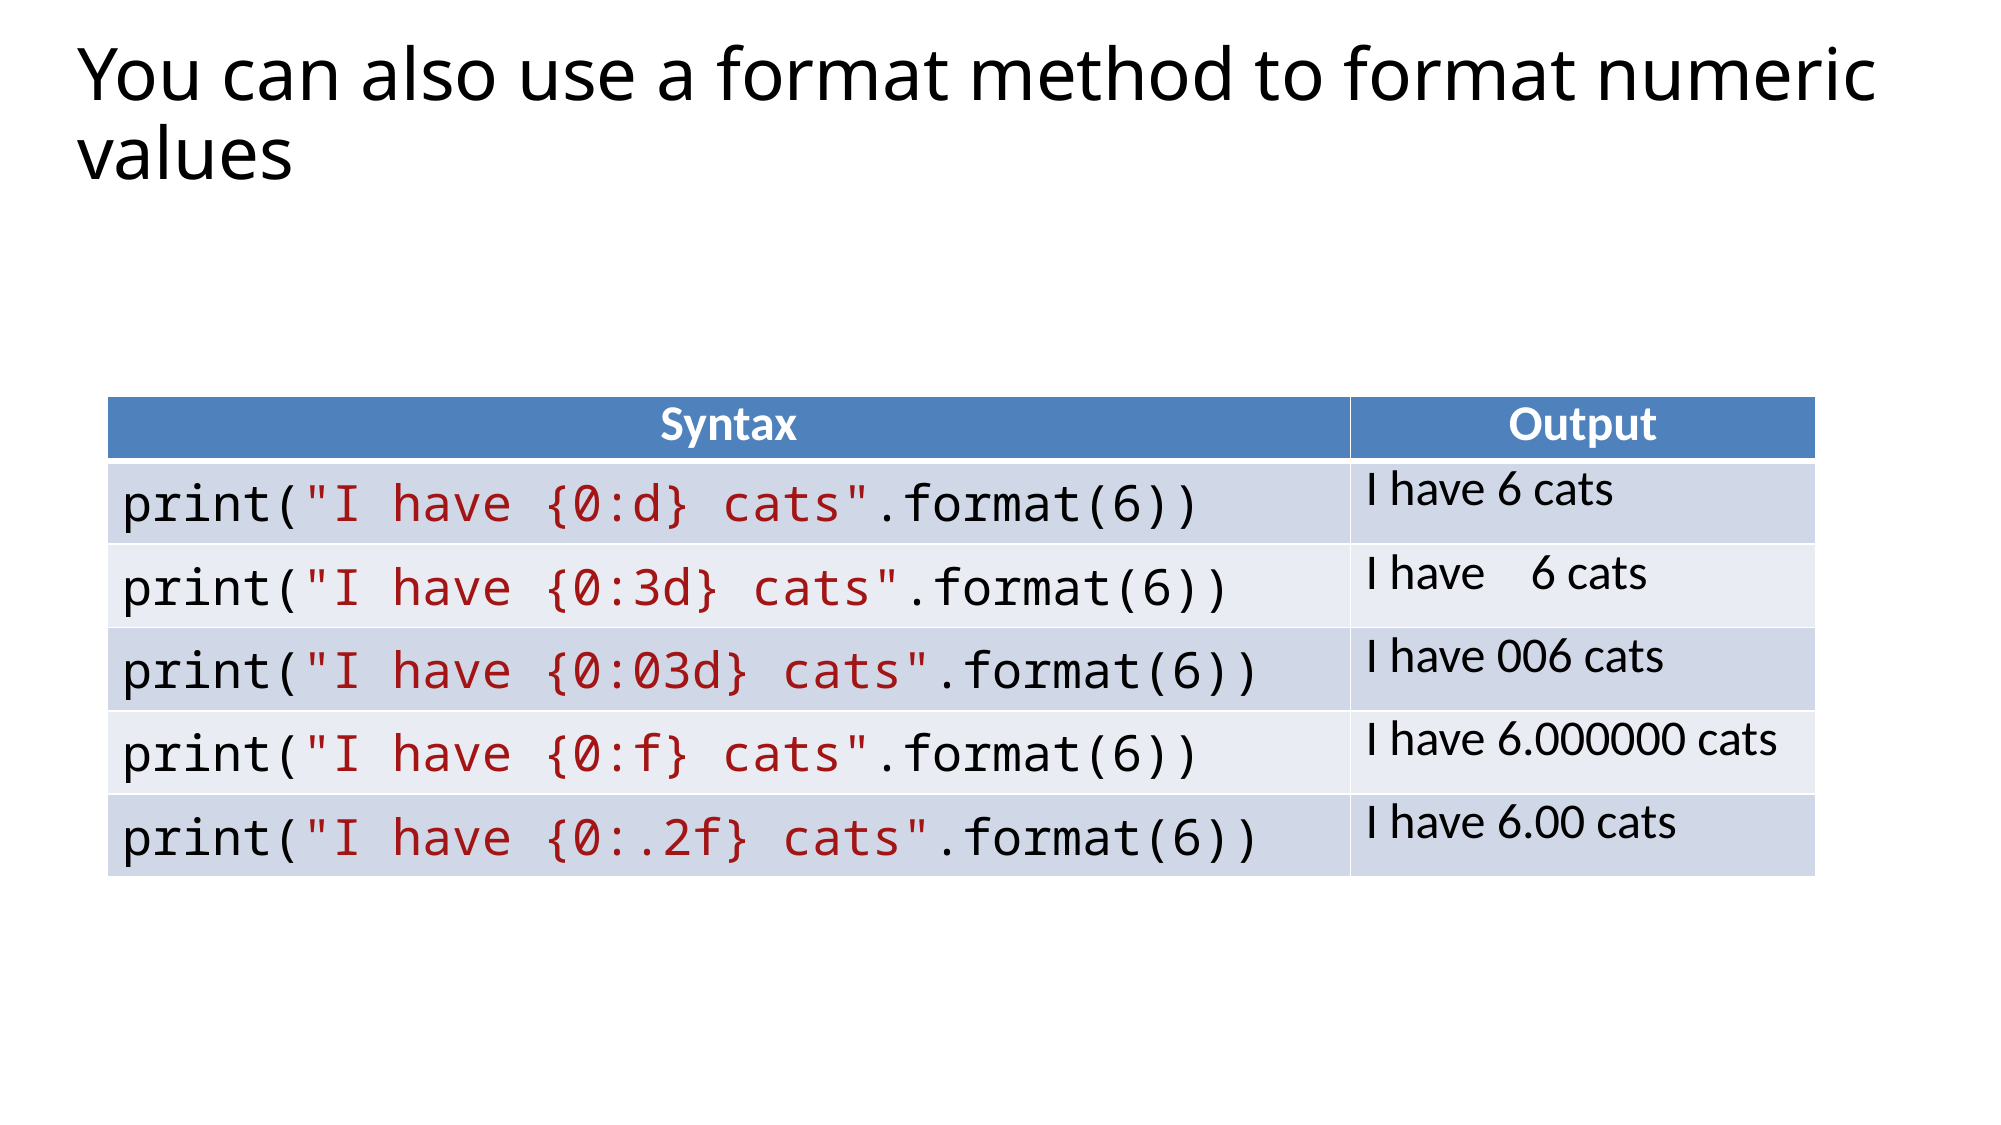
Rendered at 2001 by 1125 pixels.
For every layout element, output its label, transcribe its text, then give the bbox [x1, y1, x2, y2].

table_cell print("I have {0:03d} cats".format(6)) [108, 628, 1350, 710]
table_cell I have 6.000000 cats [1351, 712, 1815, 793]
table_cell I have 006 cats [1351, 628, 1815, 710]
table_cell print("I have {0:.2f} cats".format(6)) [108, 795, 1350, 876]
table_cell print("I have {0:d} cats".format(6)) [108, 464, 1350, 543]
table_cell print("I have {0:f} cats".format(6)) [108, 712, 1350, 793]
table_header Syntax [108, 397, 1350, 458]
table_cell I have 6 cats [1351, 545, 1815, 627]
table_cell I have 6.00 cats [1351, 795, 1815, 876]
table_cell I have 6 cats [1351, 464, 1815, 543]
title You can also use a format method to format numeric values [62, 29, 1953, 205]
table_header Output [1351, 397, 1815, 458]
table_cell print("I have {0:3d} cats".format(6)) [108, 545, 1350, 627]
